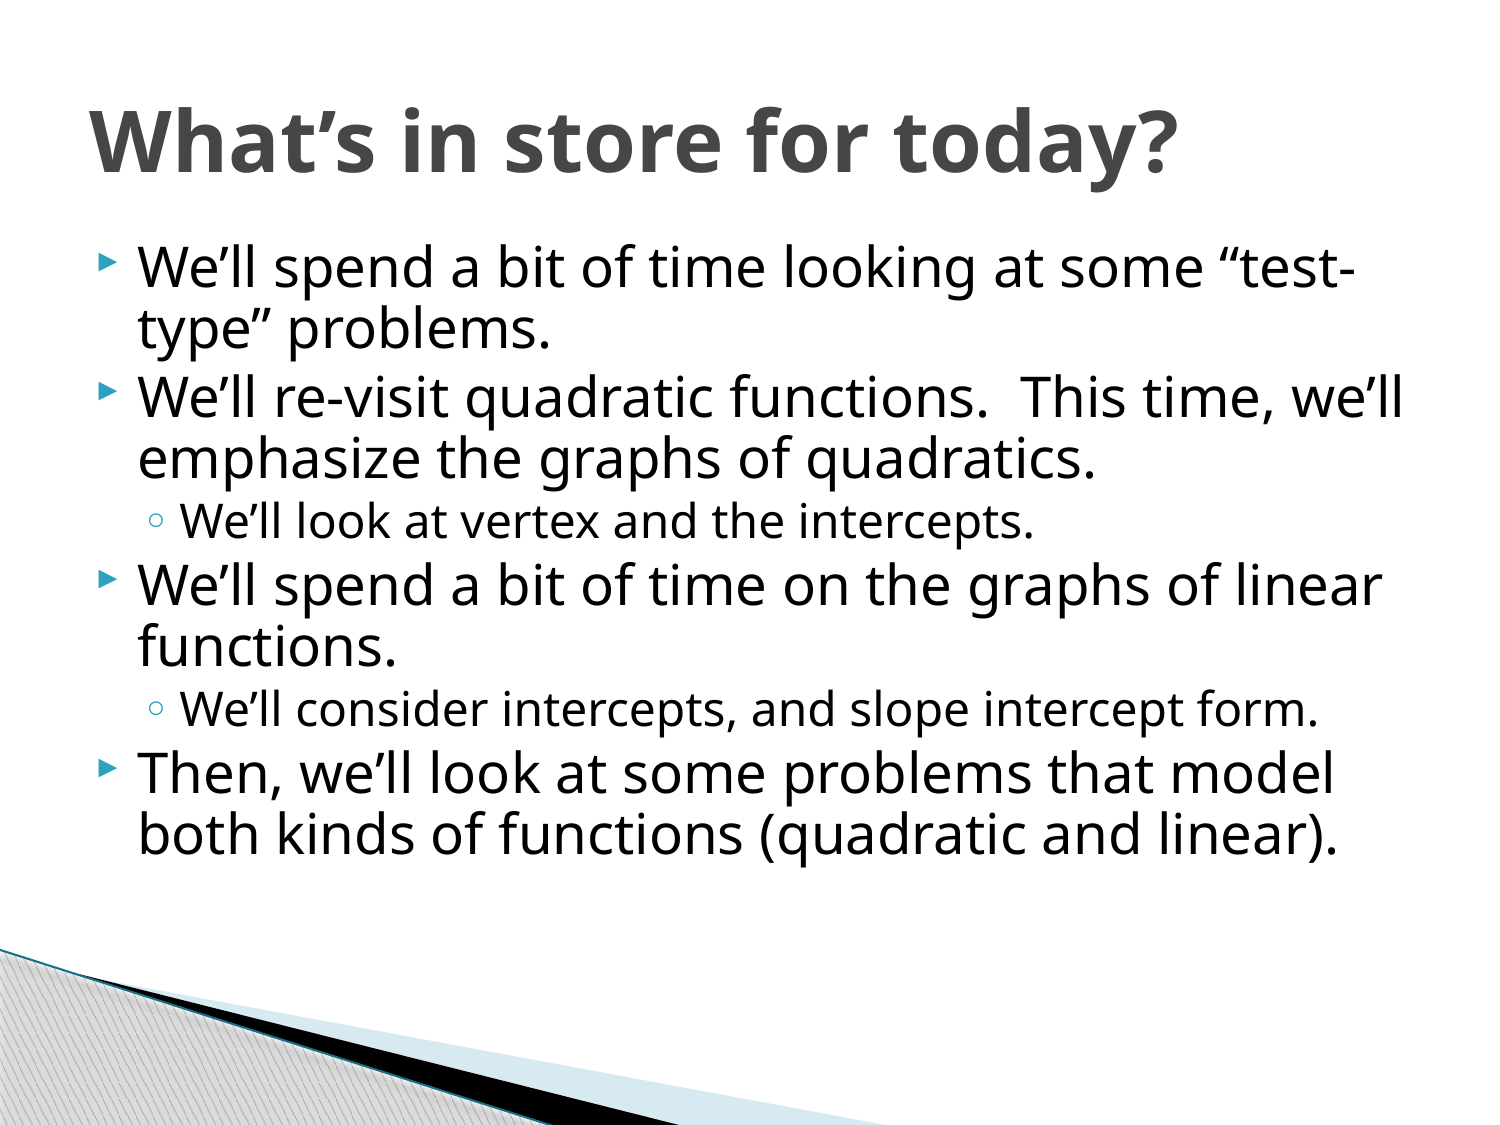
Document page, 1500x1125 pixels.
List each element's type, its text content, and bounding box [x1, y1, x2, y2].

list We’ll spend a bit of time looking at some “test-type” problems. We’ll re-visit quadratic functions. This time, we’ll emphasize the graphs of quadratics. We’ll look at vertex and the intercepts. We’ll spend a bit of time on the graphs of linear functions. We’ll consider intercepts, and slope intercept form. Then, we’ll look at some problems that model both kinds of functions (quadratic and linear). [62, 231, 1438, 1096]
title What’s in store for today? [75, 45, 1425, 231]
